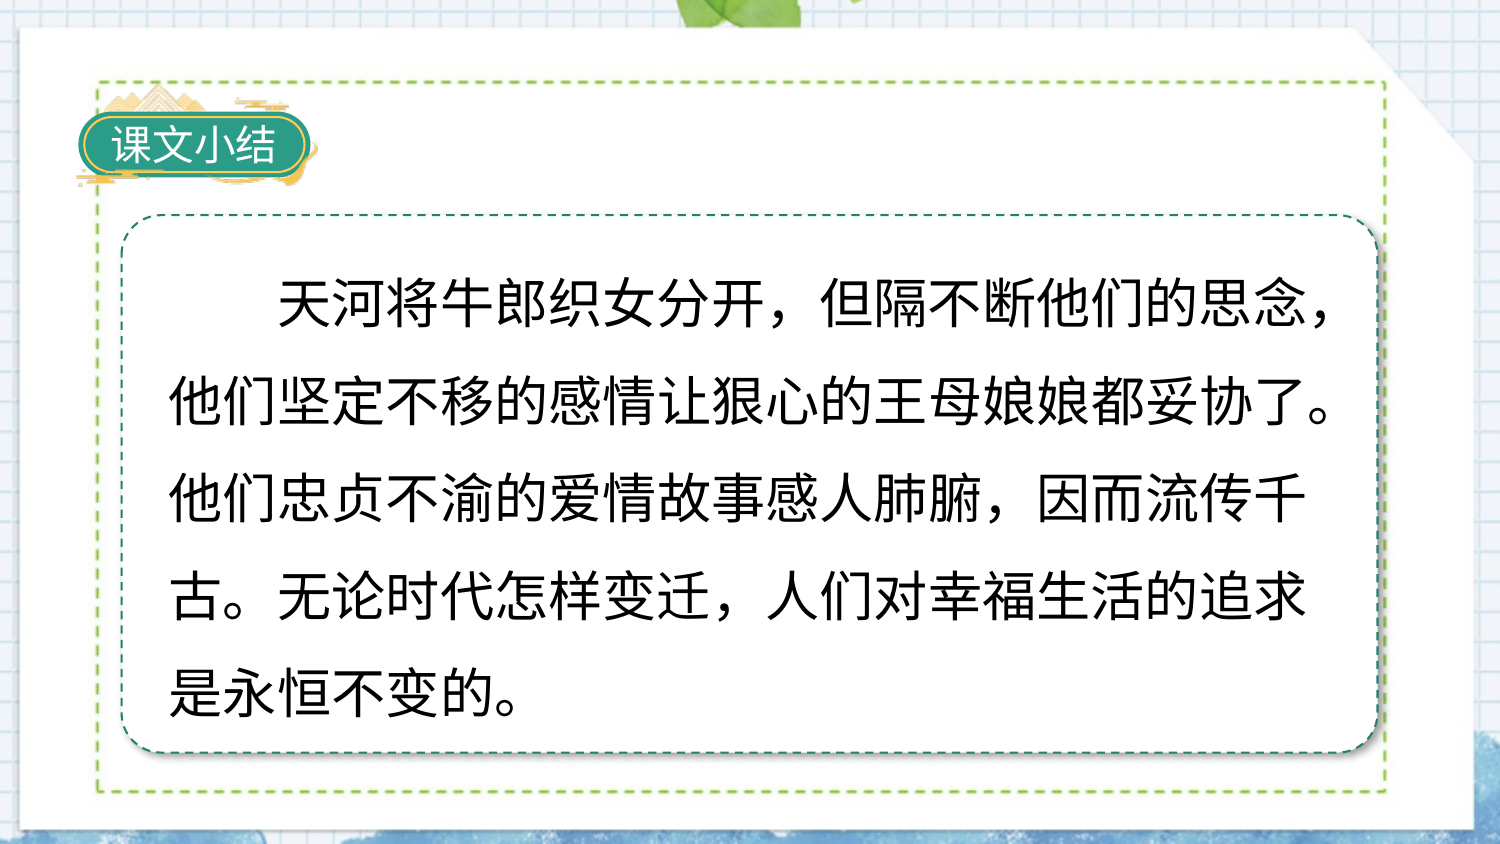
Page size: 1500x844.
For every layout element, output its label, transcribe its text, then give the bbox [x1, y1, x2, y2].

text_box [121, 214, 1379, 754]
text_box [76, 84, 318, 187]
text_box 天河将牛郎织女分开，但隔不断他们的思念，他们坚定不移的感情让狠心的王母娘娘都妥协了。他们忠贞不渝的爱情故事感人肺腑，因而流传千古。无论时代怎样变迁，人们对幸福生活的追求是永恒不变的。 [153, 229, 1346, 732]
picture [0, 0, 1500, 844]
